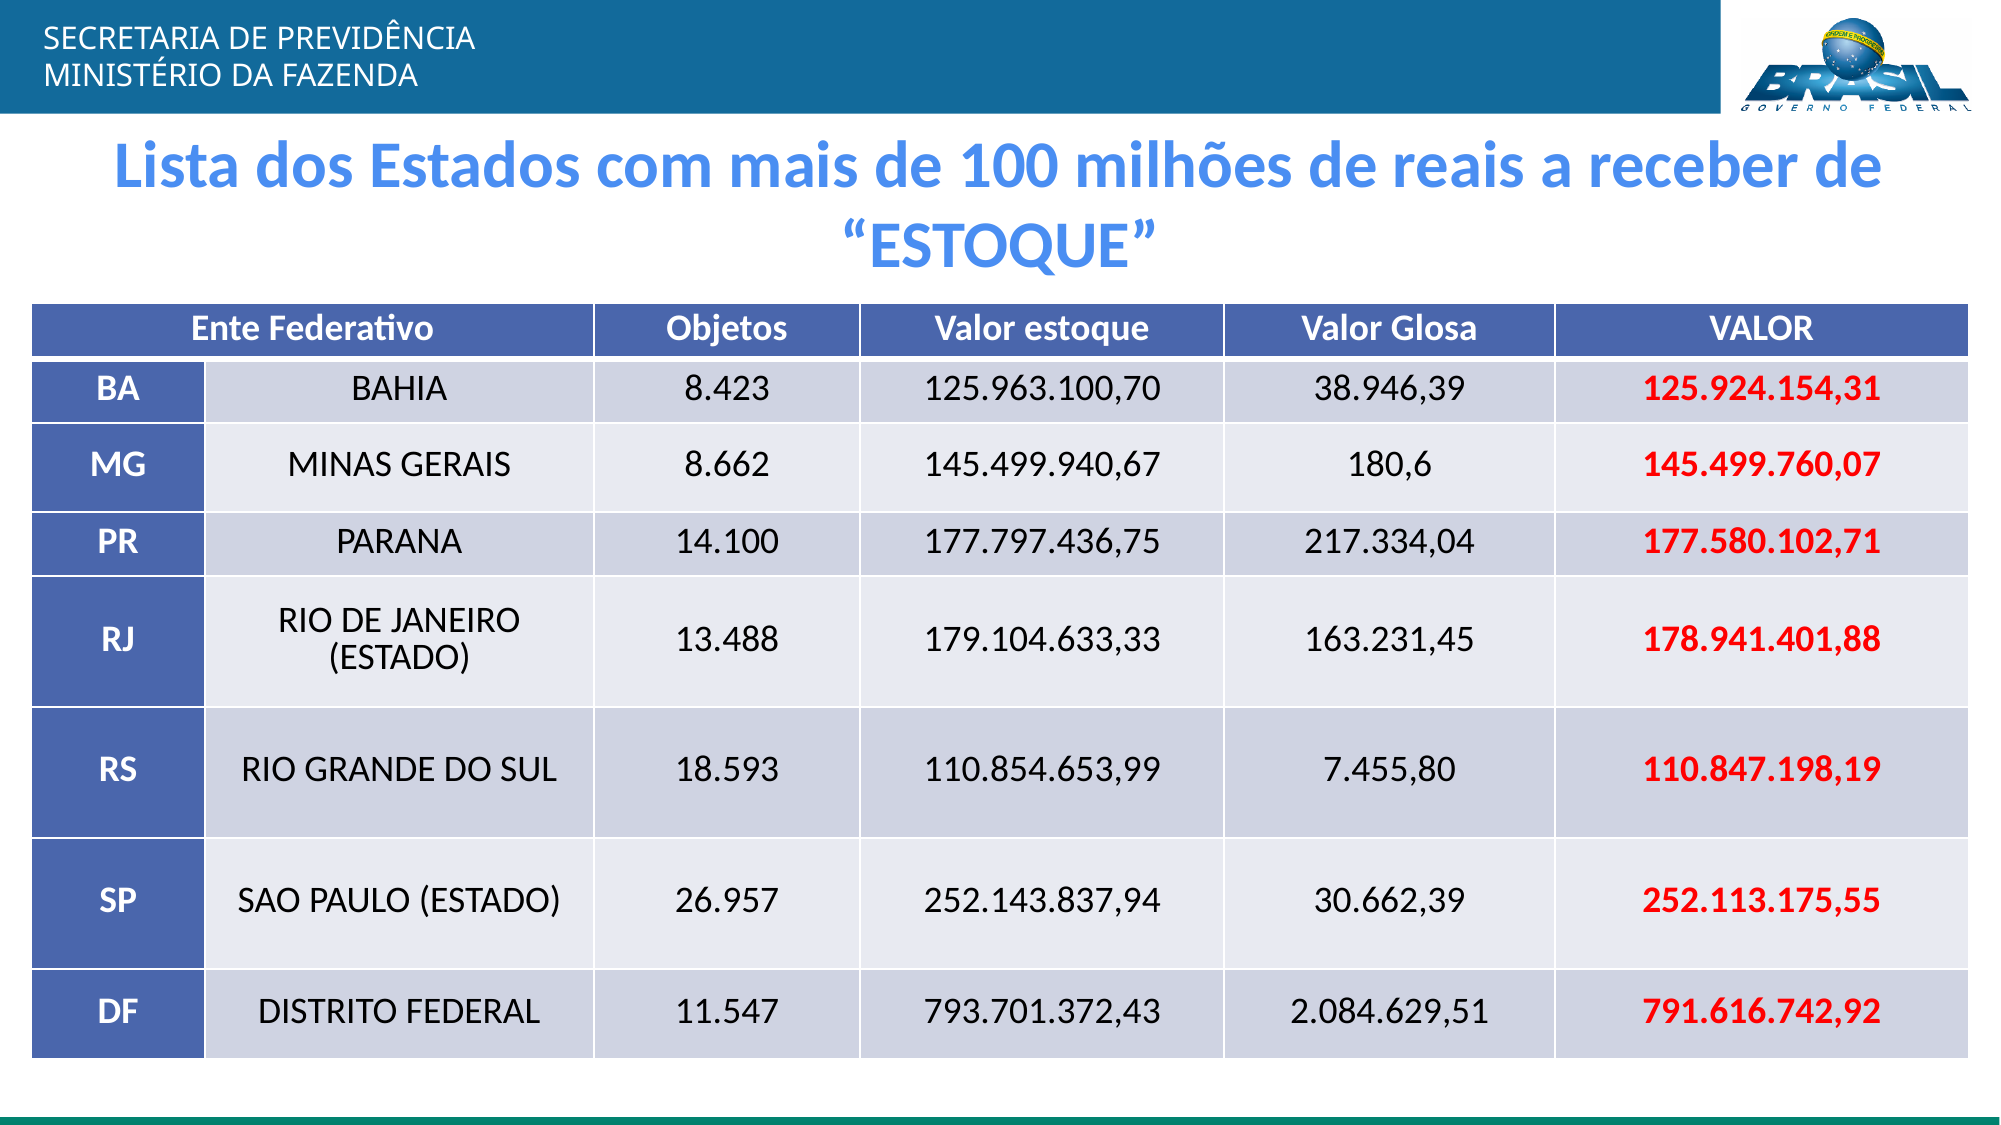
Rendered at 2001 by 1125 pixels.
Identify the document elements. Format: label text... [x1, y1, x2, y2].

table_cell PARANA [206, 513, 593, 575]
table_cell 125.963.100,70 [861, 362, 1223, 422]
picture [0, 1117, 2000, 1125]
table_cell 13.488 [595, 577, 859, 706]
table_cell 177.797.436,75 [861, 513, 1223, 575]
table_cell 163.231,45 [1225, 577, 1554, 706]
table_cell 252.113.175,55 [1556, 839, 1968, 968]
table_header Valor Glosa [1225, 304, 1554, 356]
table_cell RJ [32, 577, 204, 706]
table_cell 177.580.102,71 [1556, 513, 1968, 575]
table_cell BAHIA [206, 362, 593, 422]
table_cell SAO PAULO (ESTADO) [206, 839, 593, 968]
picture [1741, 18, 1972, 111]
table_cell 18.593 [595, 708, 859, 837]
table_cell 252.143.837,94 [861, 839, 1223, 968]
table_cell 145.499.940,67 [861, 424, 1223, 511]
table_cell 145.499.760,07 [1556, 424, 1968, 511]
table_cell 793.701.372,43 [861, 970, 1223, 1058]
table_cell 8.662 [595, 424, 859, 511]
table_cell 26.957 [595, 839, 859, 968]
table_cell 2.084.629,51 [1225, 970, 1554, 1058]
table_cell 8.423 [595, 362, 859, 422]
table_header Valor estoque [861, 304, 1223, 356]
table_cell 110.854.653,99 [861, 708, 1223, 837]
table_cell 7.455,80 [1225, 708, 1554, 837]
table_cell 125.924.154,31 [1556, 362, 1968, 422]
table_header VALOR [1556, 304, 1968, 356]
table_cell 791.616.742,92 [1556, 970, 1968, 1058]
table_cell 180,6 [1225, 424, 1554, 511]
table_cell RIO GRANDE DO SUL [206, 708, 593, 837]
table_cell 11.547 [595, 970, 859, 1058]
table_cell 14.100 [595, 513, 859, 575]
table_cell MG [32, 424, 204, 511]
table_cell SP [32, 839, 204, 968]
table_cell MINAS GERAIS [206, 424, 593, 511]
table_cell 38.946,39 [1225, 362, 1554, 422]
table_cell RIO DE JANEIRO (ESTADO) [206, 577, 593, 706]
table_cell RS [32, 708, 204, 837]
table_header Objetos [595, 304, 859, 356]
table_cell 30.662,39 [1225, 839, 1554, 968]
table_cell DISTRITO FEDERAL [206, 970, 593, 1058]
text_box Lista dos Estados com mais de 100 milhões de reais a receber de “ESTOQUE” [99, 113, 1900, 268]
table_cell 217.334,04 [1225, 513, 1554, 575]
table_cell PR [32, 513, 204, 575]
table_cell 110.847.198,19 [1556, 708, 1968, 837]
table_cell 179.104.633,33 [861, 577, 1223, 706]
table_cell 178.941.401,88 [1556, 577, 1968, 706]
table_header Ente Federativo [32, 304, 593, 356]
table_cell BA [32, 362, 204, 422]
table_cell DF [32, 970, 204, 1058]
